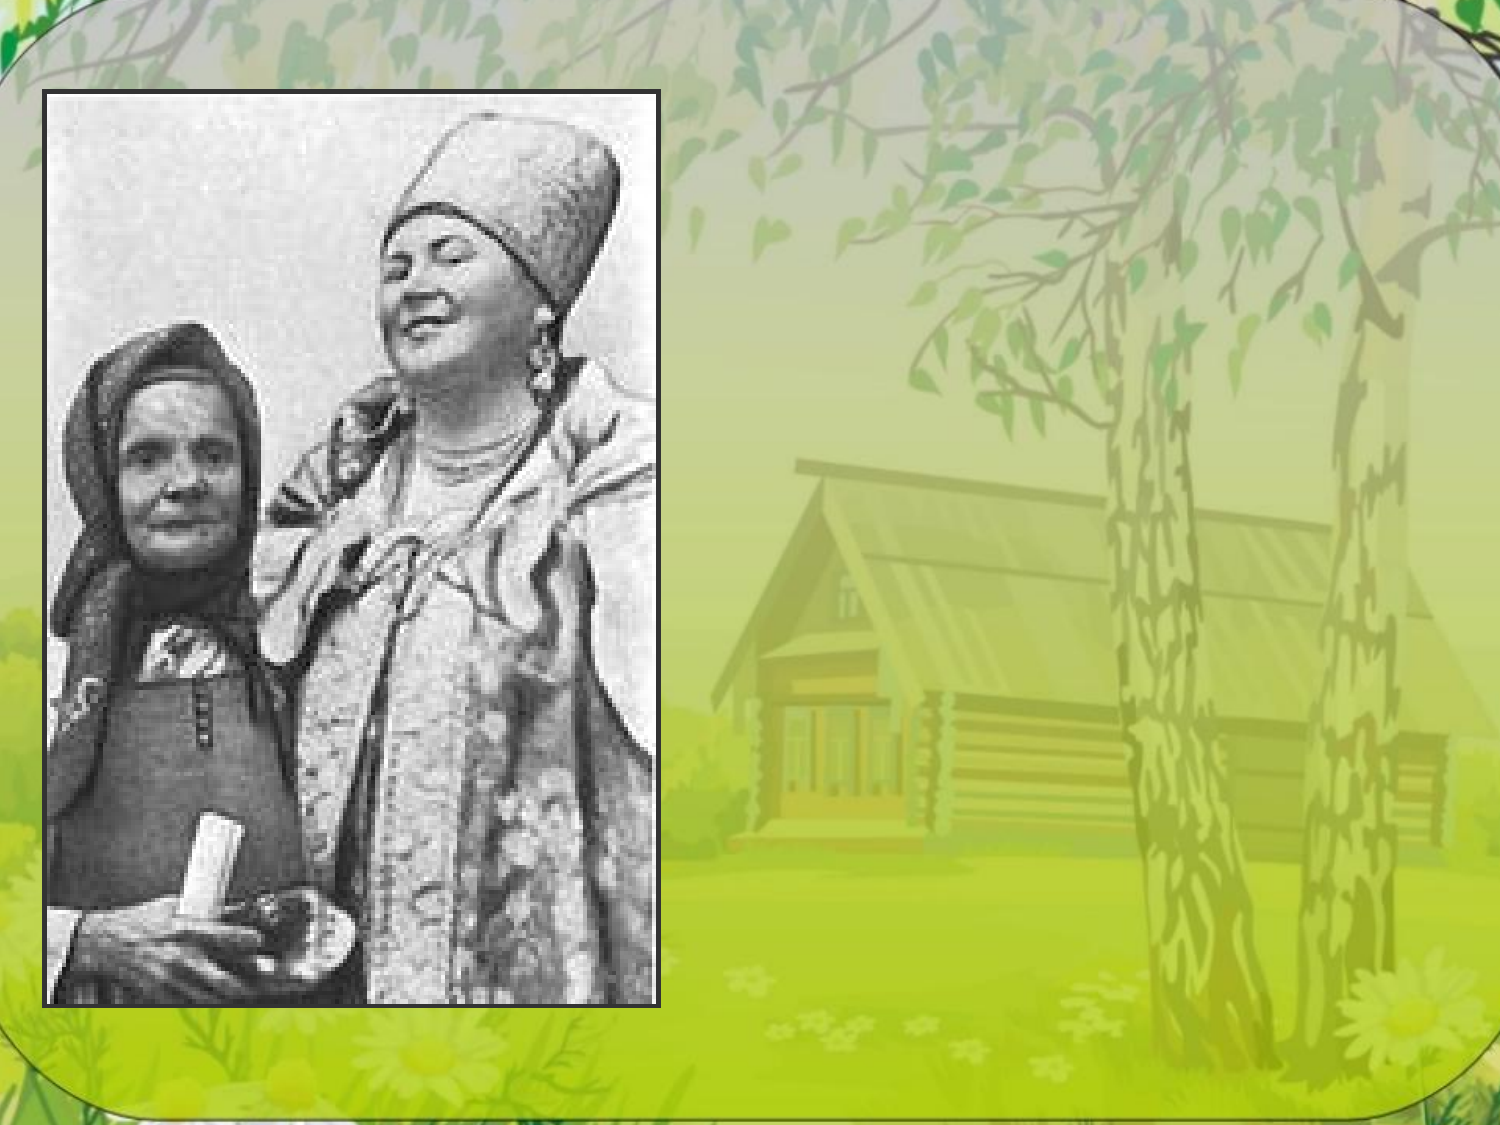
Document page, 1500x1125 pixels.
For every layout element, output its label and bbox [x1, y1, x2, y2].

picture [0, 0, 1500, 1125]
list [48, 95, 655, 1001]
